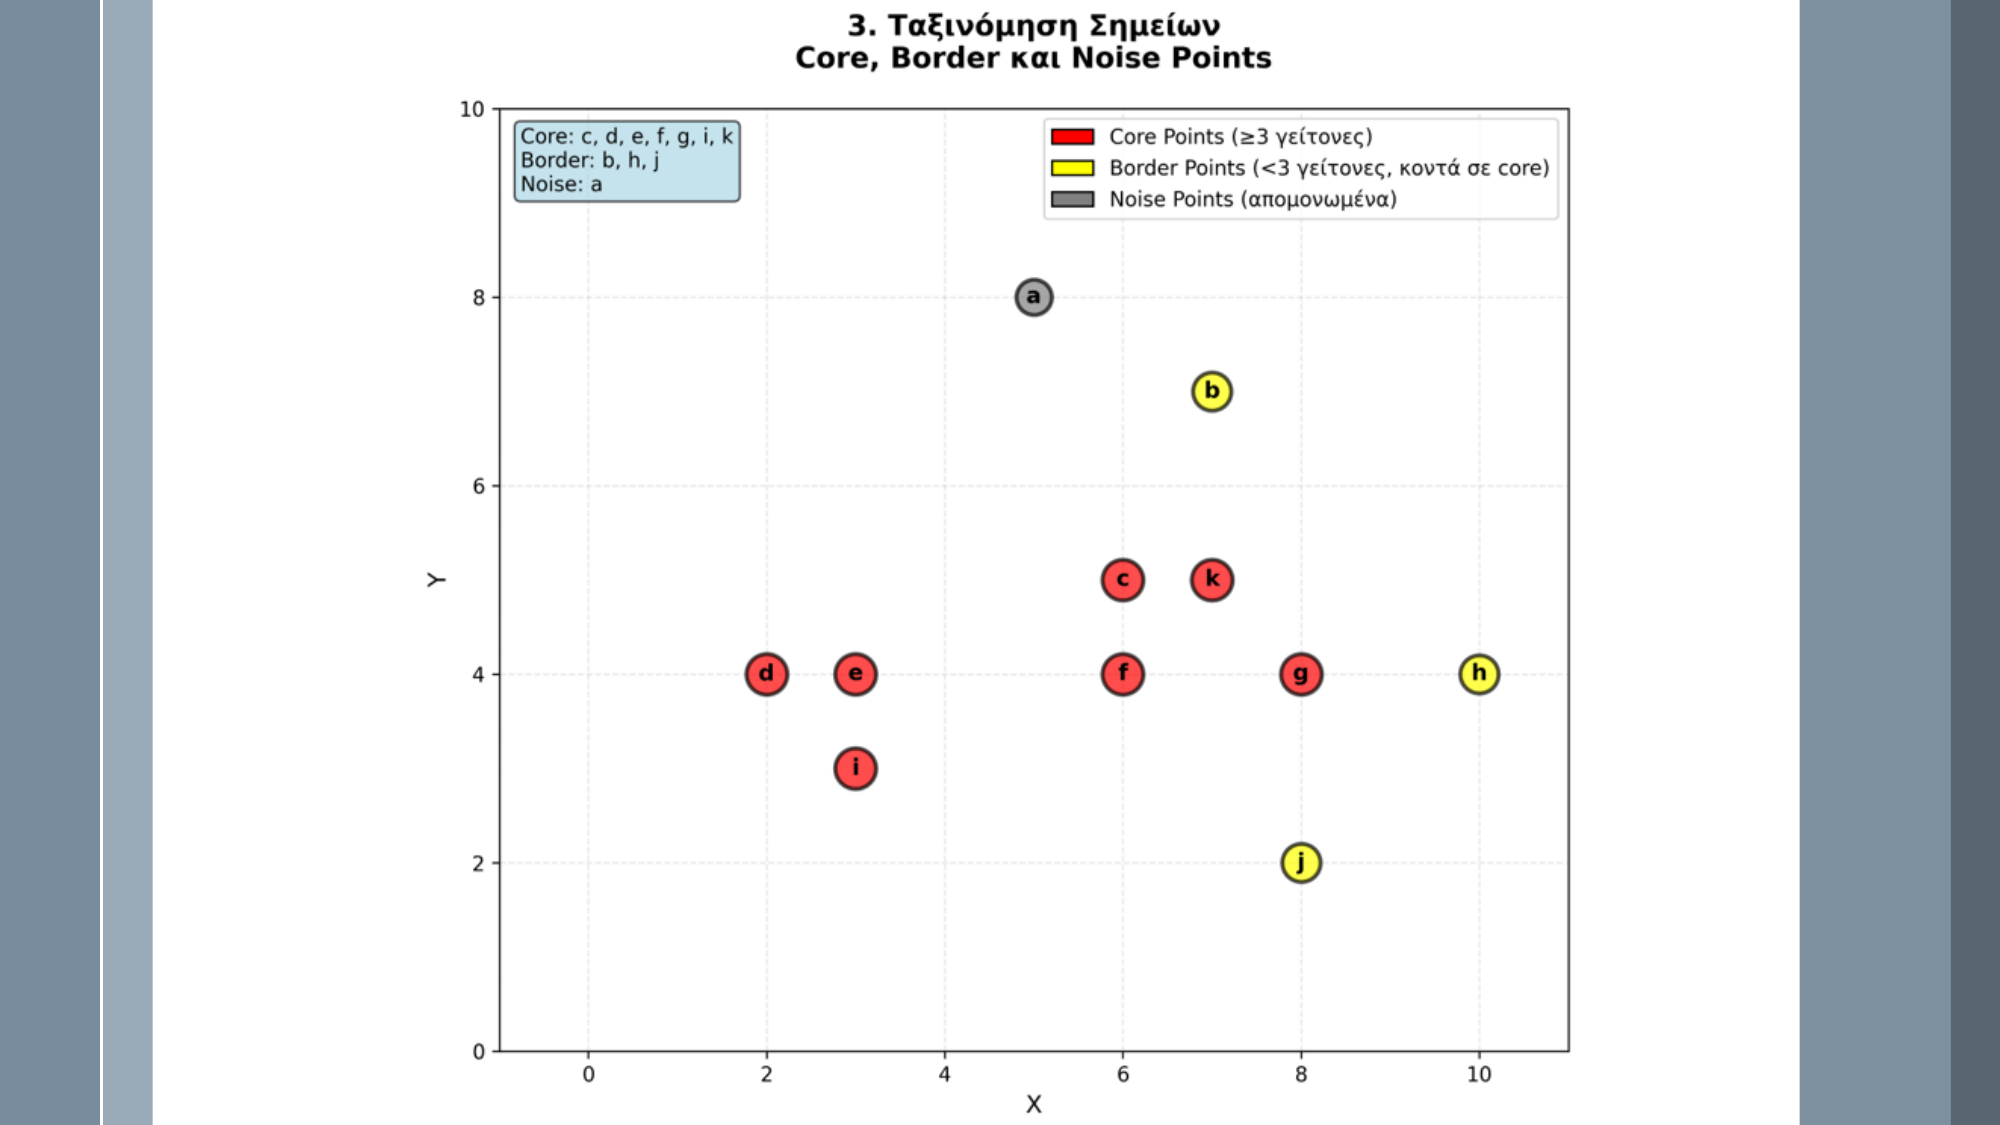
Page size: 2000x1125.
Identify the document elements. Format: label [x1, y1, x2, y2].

picture [422, 0, 1578, 1125]
